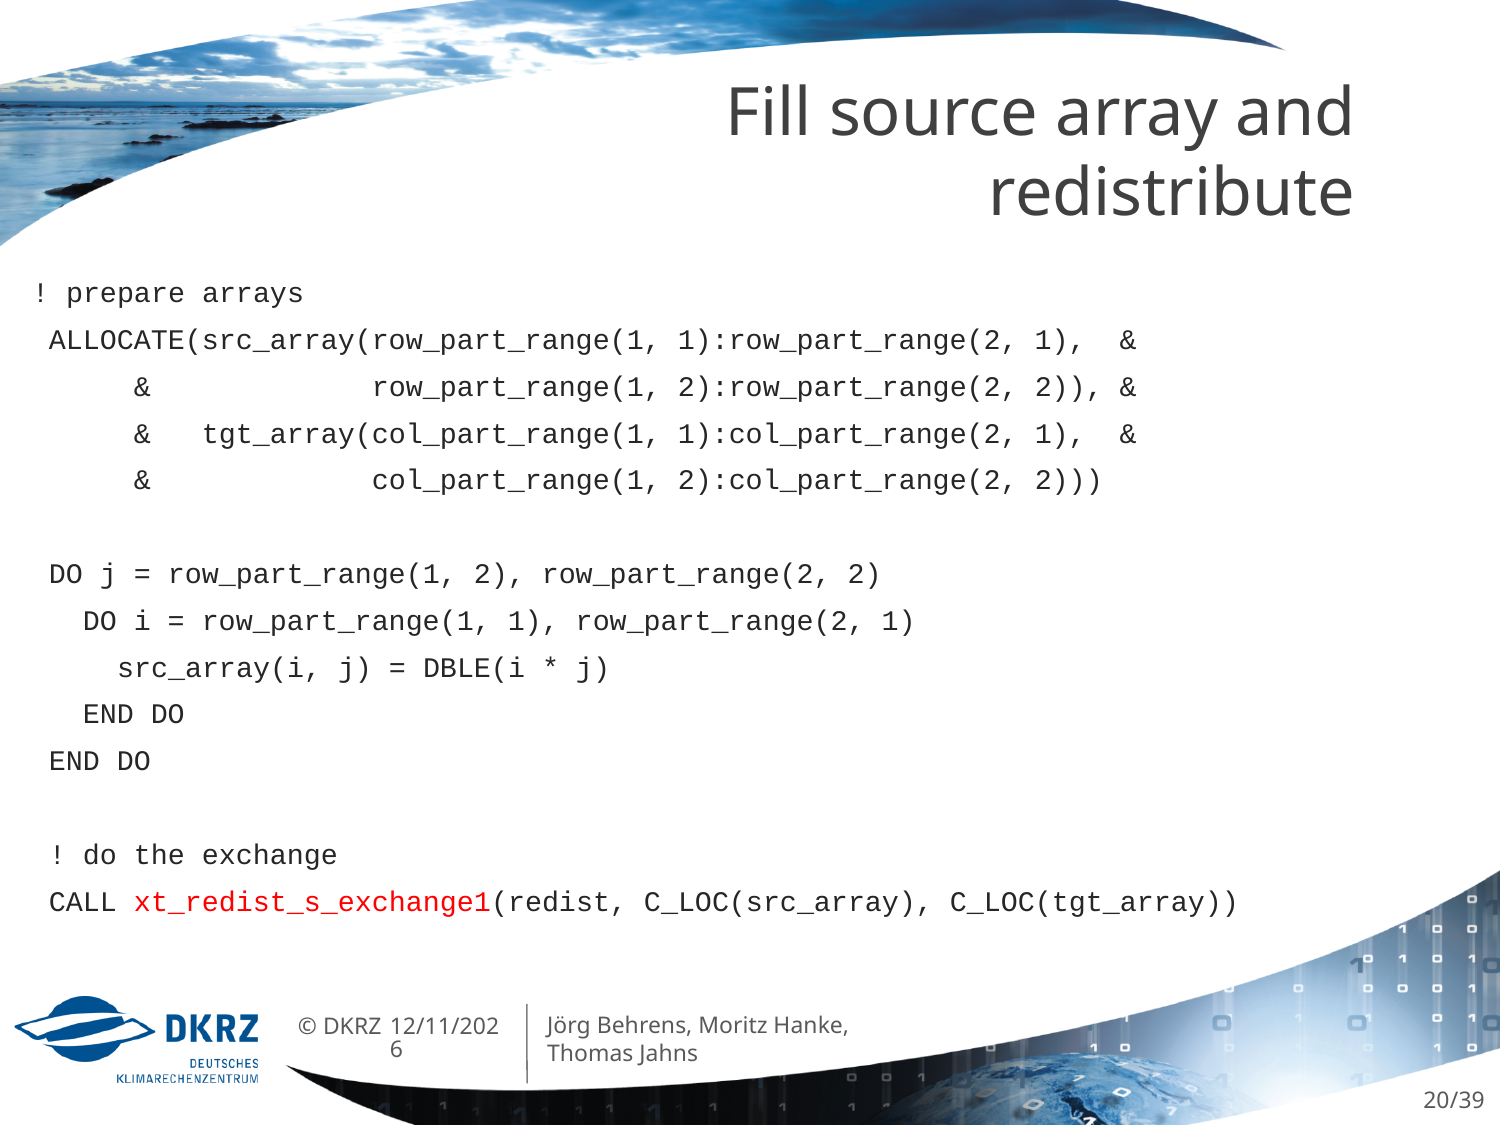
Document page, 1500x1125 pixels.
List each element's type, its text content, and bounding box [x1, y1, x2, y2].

picture [14, 996, 258, 1083]
slide_number 20 [1333, 1078, 1465, 1125]
title Fill source array and redistribute [480, 66, 1372, 232]
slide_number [375, 1004, 528, 1052]
list ! prepare arrays ALLOCATE(src_array(row_part_range(1, 1):row_part_range(2, 1), & & row_part_range(1, 2):row_part_range(2, 2)), & & tgt_array(col_part_range(1, 1):col_part_range(2, 1), & & col_part_range(1, 2):col_part_range(2, 2))) DO j = row_part_range(1, 2), row_part_range(2, 2) DO i = row_part_range(1, 1), row_part_range(2, 1) src_array(i, j) = DBLE(i * j) END DO END DO ! do the exchange CALL xt_redist_s_exchange1(redist, C_LOC(src_array), C_LOC(tgt_array)) [0, 266, 1500, 929]
picture [285, 929, 1500, 1125]
footer Jörg Behrens, Moritz Hanke, Thomas Jahns [532, 1003, 884, 1082]
picture [0, 0, 1288, 246]
